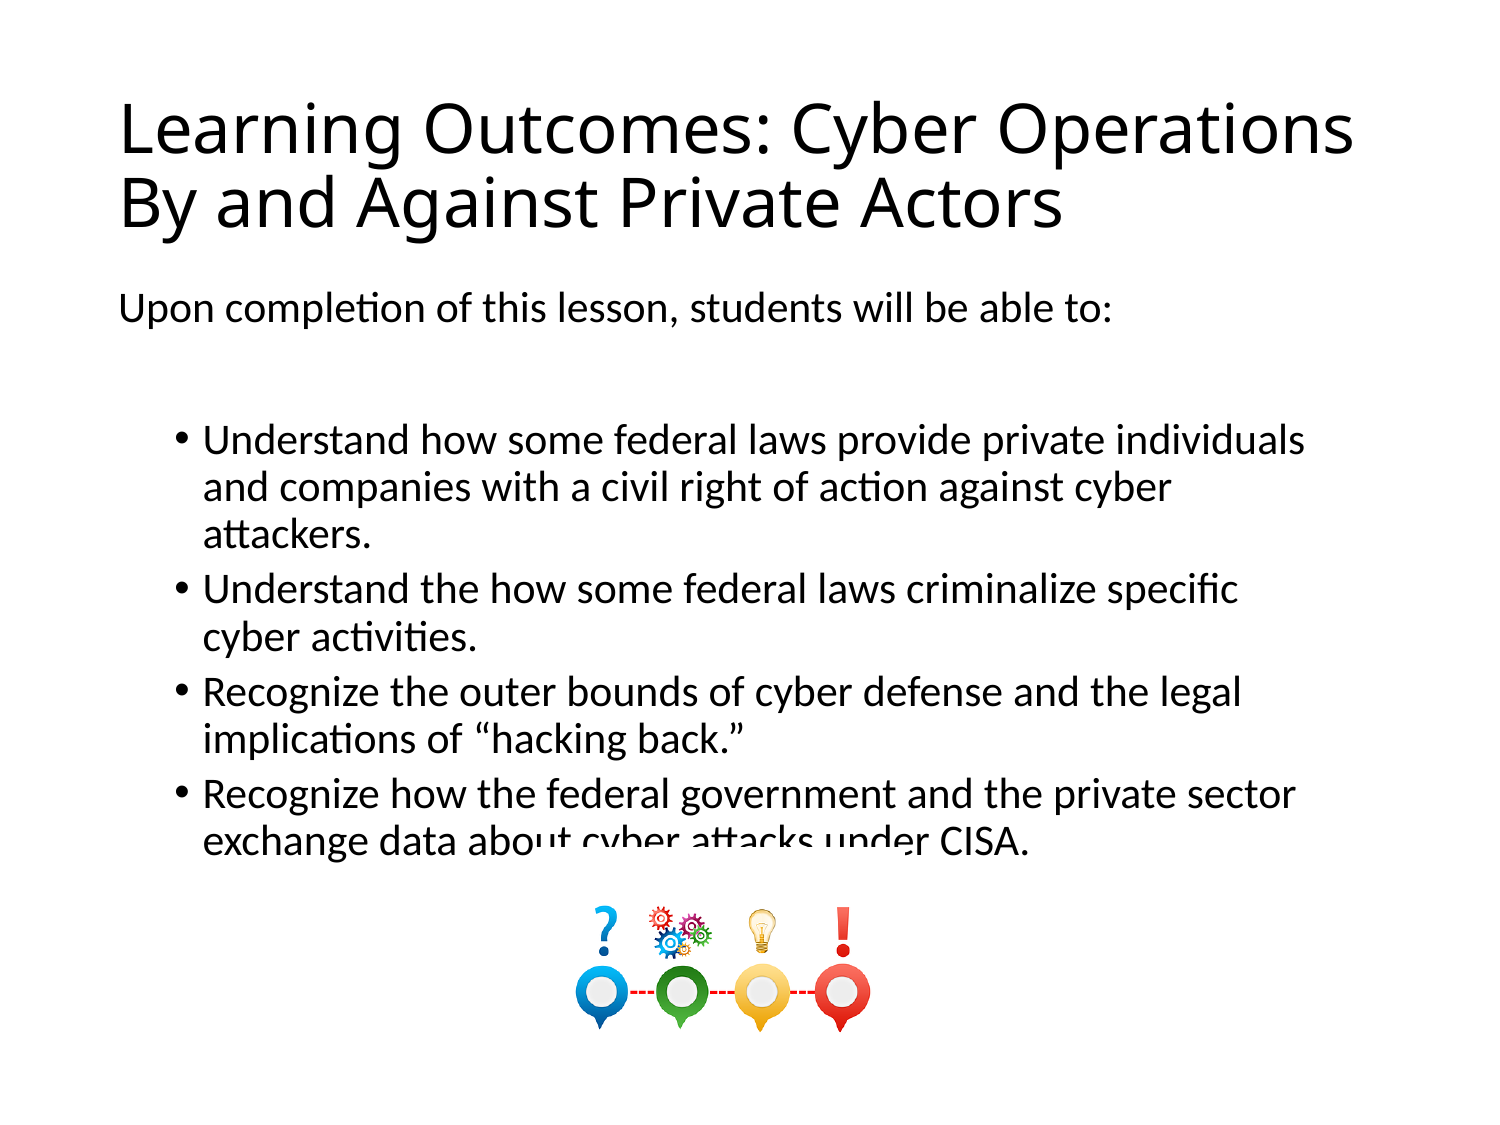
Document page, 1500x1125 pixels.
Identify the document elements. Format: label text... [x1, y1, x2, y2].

list Upon completion of this lesson, students will be able to: Understand how some federal laws provide private individuals and companies with a civil right of action against cyber attackers. Understand the how some federal laws criminalize specific cyber activities. Recognize the outer bounds of cyber defense and the legal implications of “hacking back.” Recognize how the federal government and the private sector exchange data about cyber attacks under CISA. [102, 277, 1338, 992]
title Learning Outcomes: Cyber Operations By and Against Private Actors [102, 59, 1438, 278]
picture [535, 847, 905, 1094]
